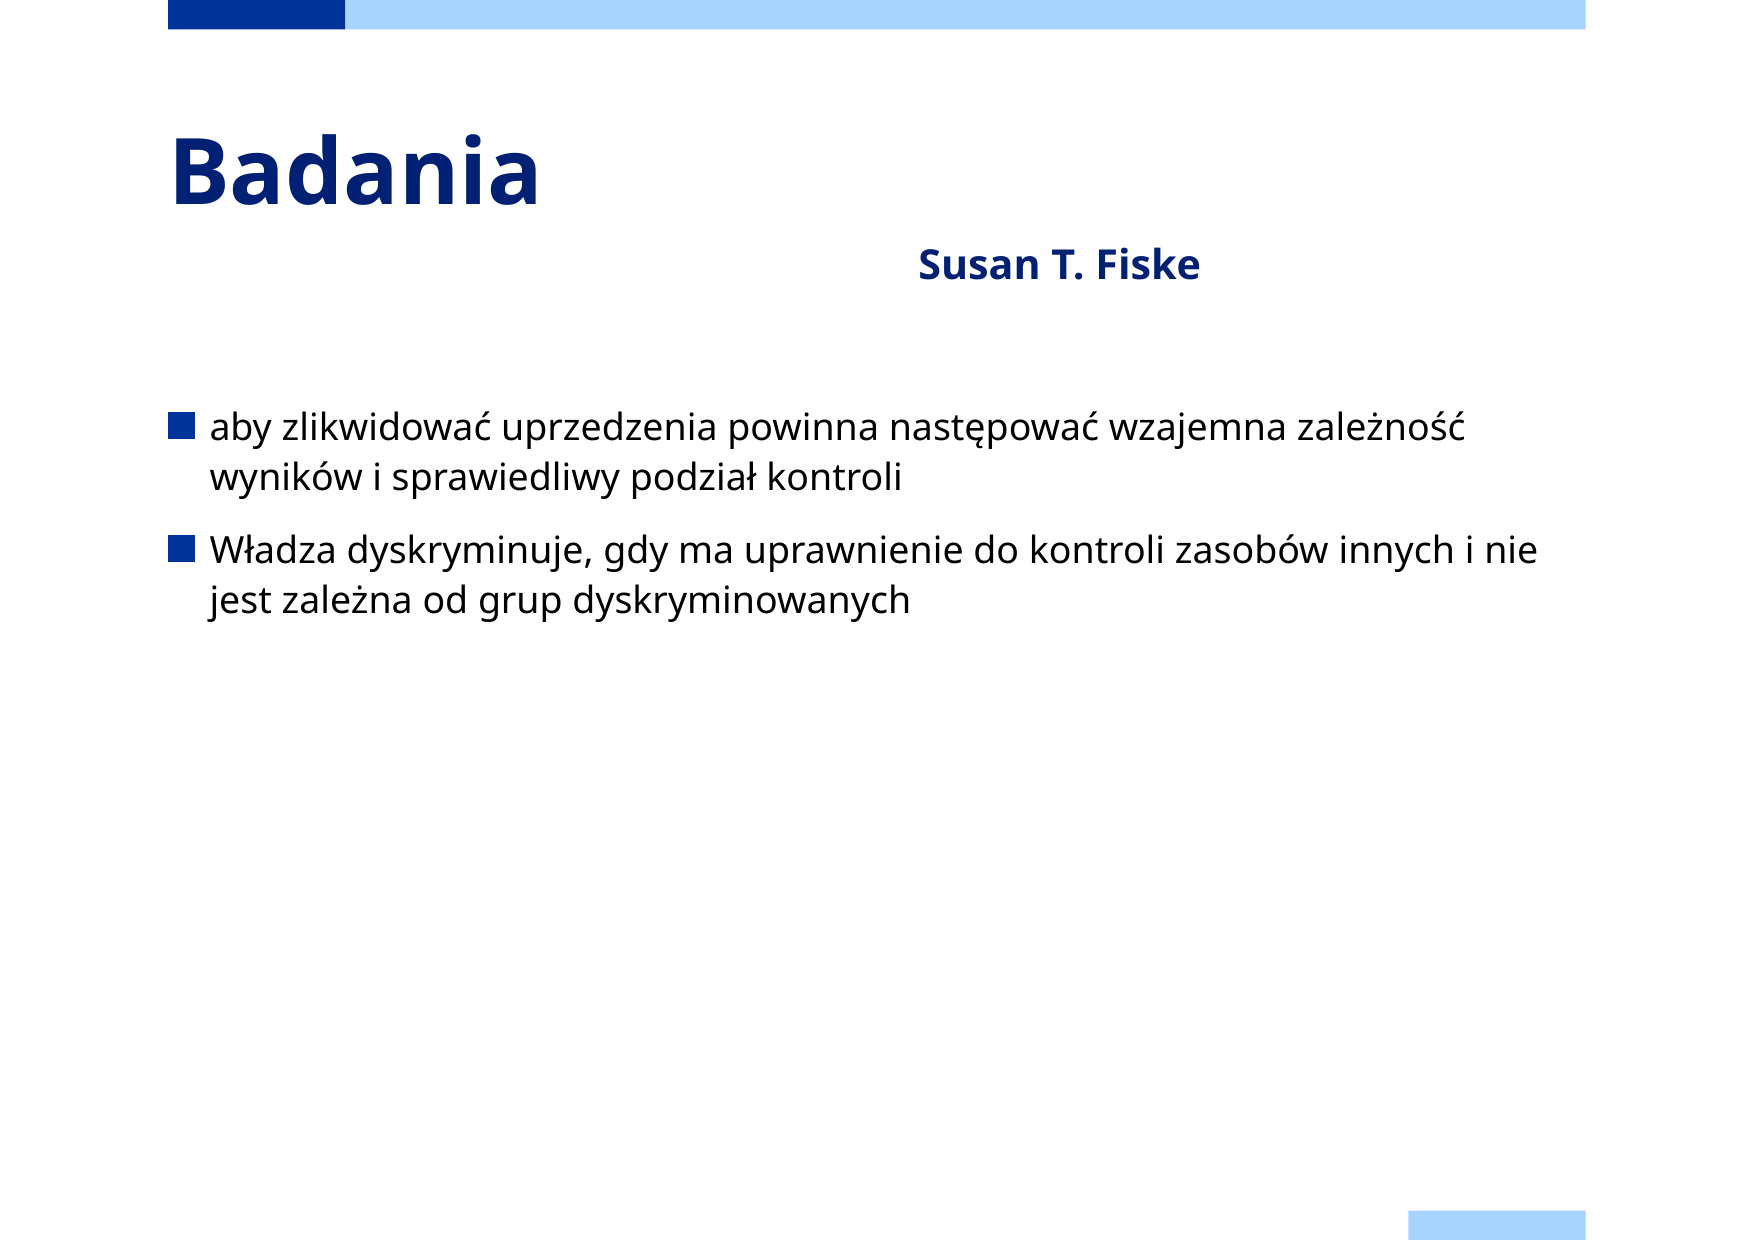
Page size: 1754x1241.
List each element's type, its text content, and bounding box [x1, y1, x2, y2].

title Badania Susan T. Fiske [168, 147, 1586, 324]
picture [168, 535, 195, 562]
picture [168, 412, 195, 439]
list aby zlikwidować uprzedzenia powinna następować wzajemna zależność wyników i sprawiedliwy podział kontroli Władza dyskryminuje, gdy ma uprawnienie do kontroli zasobów innych i nie jest zależna od grup dyskryminowanych [168, 324, 1586, 1093]
